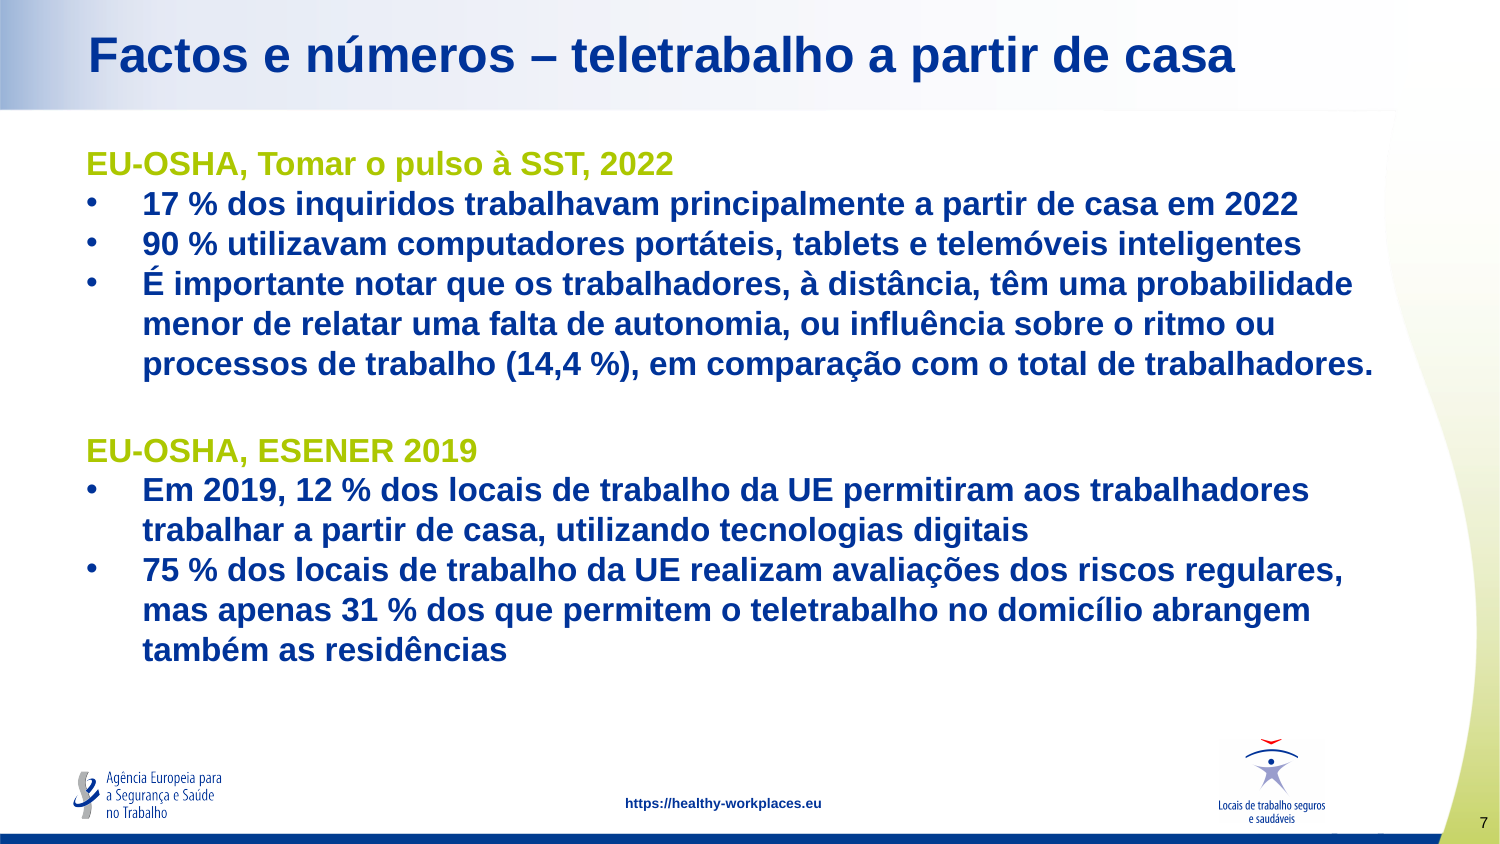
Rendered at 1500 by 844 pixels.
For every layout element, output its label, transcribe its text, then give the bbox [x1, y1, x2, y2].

title Factos e números – teletrabalho a partir de casa [73, 0, 1314, 131]
picture [0, 0, 1500, 844]
text_box EU-OSHA, Tomar o pulso à SST, 2022 17 % dos inquiridos trabalhavam principalmente a partir de casa em 2022 90 % utilizavam computadores portáteis, tablets e telemóveis inteligentes É importante notar que os trabalhadores, à distância, têm uma probabilidade menor de relatar uma falta de autonomia, ou influência sobre o ritmo ou processos de trabalho (14,4 %), em comparação com o total de trabalhadores. EU-OSHA, ESENER 2019 Em 2019, 12 % dos locais de trabalho da UE permitiram aos trabalhadores trabalhar a partir de casa, utilizando tecnologias digitais 75 % dos locais de trabalho da UE realizam avaliações dos riscos regulares, mas apenas 31 % dos que permitem o teletrabalho no domicílio abrangem também as residências [71, 134, 1393, 676]
